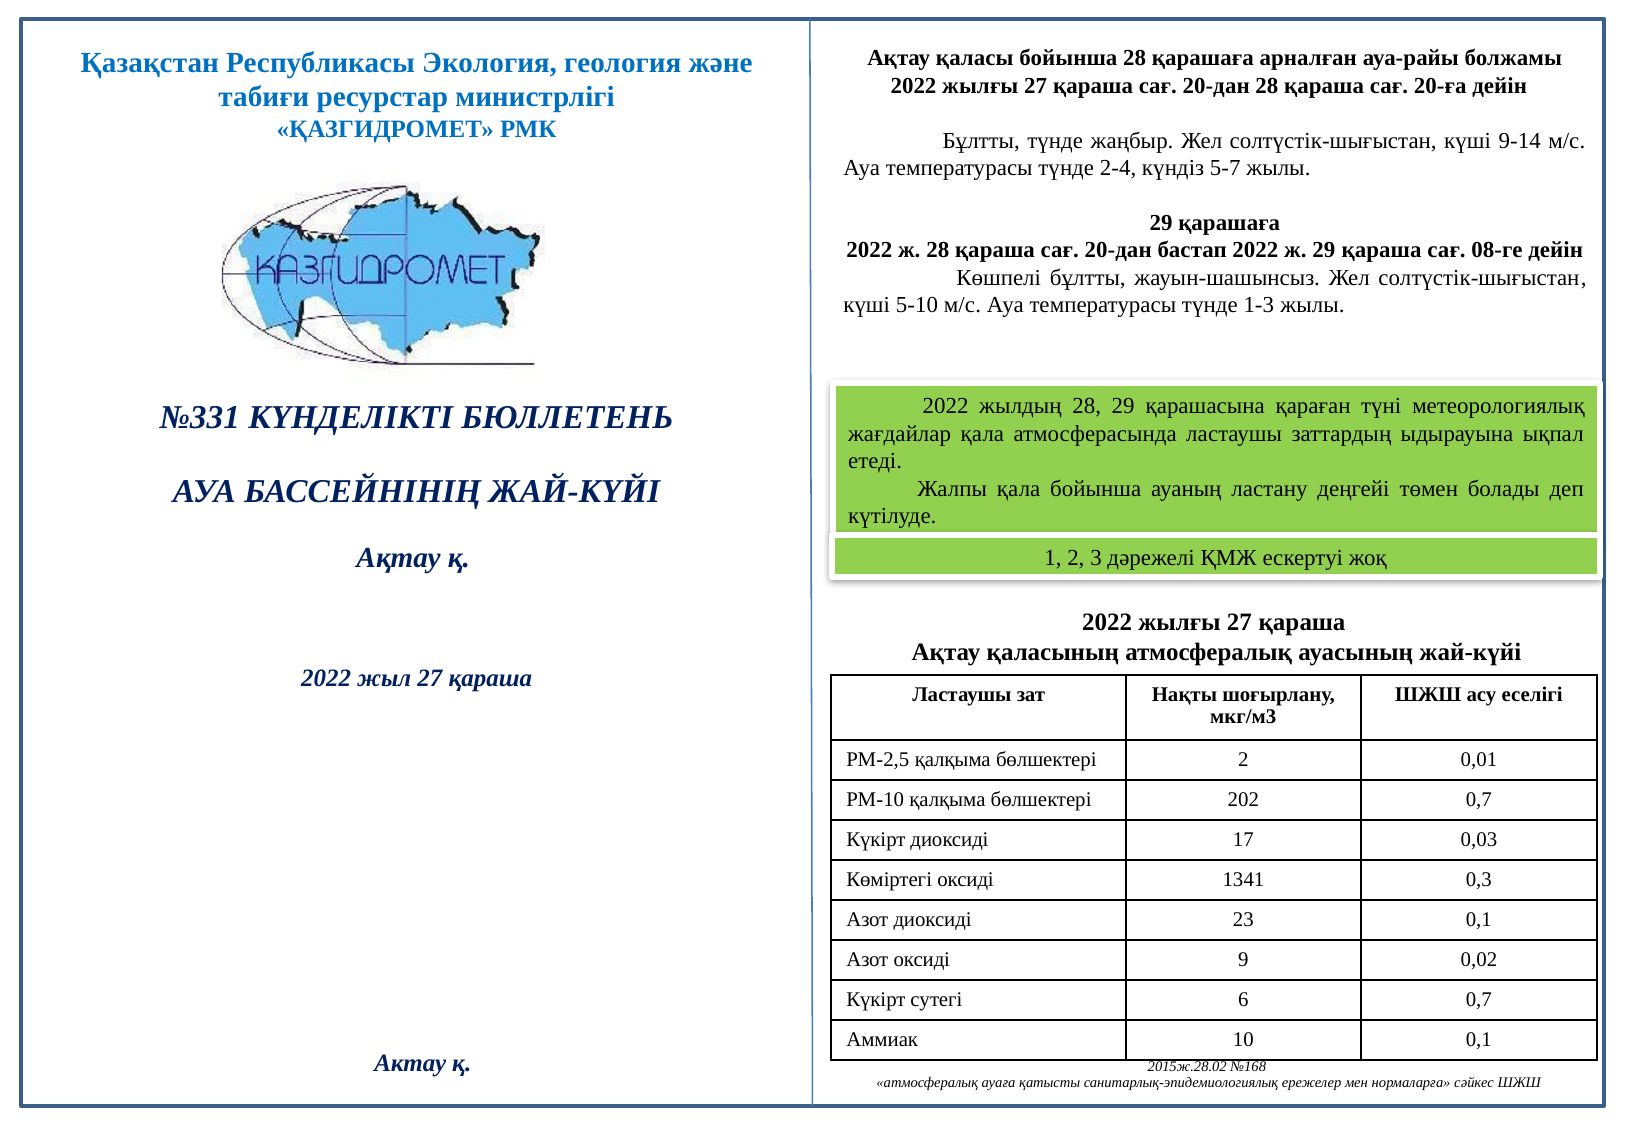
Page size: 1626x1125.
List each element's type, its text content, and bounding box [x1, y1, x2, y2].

table_cell Азот диоксиді [832, 901, 1125, 939]
text_box 2022 жылдың 28, 29 қарашасына қараған түні метеорологиялық жағдайлар қала атмосферасында ластаушы заттардың ыдырауына ықпал етеді. Жалпы қала бойынша ауаның ластану деңгейі төмен болады деп күтілуде. [830, 380, 1603, 532]
table_cell 202 [1127, 781, 1360, 819]
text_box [809, 18, 813, 1106]
table_cell 0,1 [1362, 1021, 1596, 1059]
table_header №331 КҮНДЕЛІКТІ БЮЛЛЕТЕНЬ АУА БАССЕЙНІНІҢ ЖАЙ-КҮЙІ Ақтау қ. 2022 жыл 27 қараша [50, 399, 783, 716]
table_header 2015ж.28.02 №168 «атмосфералық ауаға қатысты санитарлық-эпидемиологиялық ережелер мен нормаларға» сәйкес ШЖШ [817, 1059, 1601, 1102]
table_cell 0,7 [1362, 981, 1596, 1019]
table_cell 6 [1127, 981, 1360, 1019]
table_cell 2 [1127, 741, 1360, 779]
table_cell РМ-10 қалқыма бөлшектері [832, 781, 1125, 819]
table_cell Аммиак [832, 1021, 1125, 1059]
text_box Ақтау қаласы бойынша 28 қарашаға арналған ауа-райы болжамы 2022 жылғы 27 қараша сағ. 20-дан 28 қараша сағ. 20-ға дейін Бұлтты, түнде жаңбыр. Жел солтүстік-шығыстан, күші 9-14 м/с. Ауа температурасы түнде 2-4, күндіз 5-7 жылы. 29 қарашаға 2022 ж. 28 қараша сағ. 20-дан бастап 2022 ж. 29 қараша сағ. 08-ге дейін Көшпелі бұлтты, жауын-шашынсыз. Жел солтүстік-шығыстан, күші 5-10 м/с. Ауа температурасы түнде 1-3 жылы. [828, 35, 1602, 325]
table_cell 9 [1127, 941, 1360, 979]
table_cell Көміртегі оксиді [832, 861, 1125, 899]
table_cell 1341 [1127, 861, 1360, 899]
table_cell Күкірт сутегі [832, 981, 1125, 1019]
text_box Қазақстан Республикасы Экология, геология және табиғи ресурстар министрлігі «ҚАЗГИДРОМЕТ» РМК [21, 35, 804, 150]
table_cell 0,02 [1362, 941, 1596, 979]
table_cell Күкірт диоксиді [832, 821, 1125, 859]
table_cell 0,03 [1362, 821, 1596, 859]
text_box 2022 жылғы 27 қараша Ақтау қаласының атмосфералық ауасының жай-күйі [818, 598, 1610, 674]
table_cell 0,1 [1362, 901, 1596, 939]
table_cell 23 [1127, 901, 1360, 939]
table_cell 10 [1127, 1021, 1360, 1059]
table_header ШЖШ асу еселігі [1362, 676, 1596, 739]
table_header Ластаушы зат [832, 676, 1125, 739]
table_cell [816, 1102, 1601, 1123]
table_header Нақты шоғырлану, мкг/м3 [1127, 676, 1360, 739]
table_cell 0,01 [1362, 741, 1596, 779]
text_box 1, 2, 3 дәрежелі ҚМЖ ескертуі жоқ [829, 532, 1603, 580]
table_cell 0,7 [1362, 781, 1596, 819]
table_cell Азот оксиді [832, 941, 1125, 979]
text_box [19, 17, 1606, 1108]
picture [221, 167, 555, 384]
table_cell РМ-2,5 қалқыма бөлшектері [832, 741, 1125, 779]
table_cell 0,3 [1362, 861, 1596, 899]
table_header Актау қ. [57, 1049, 789, 1106]
table_cell 17 [1127, 821, 1360, 859]
